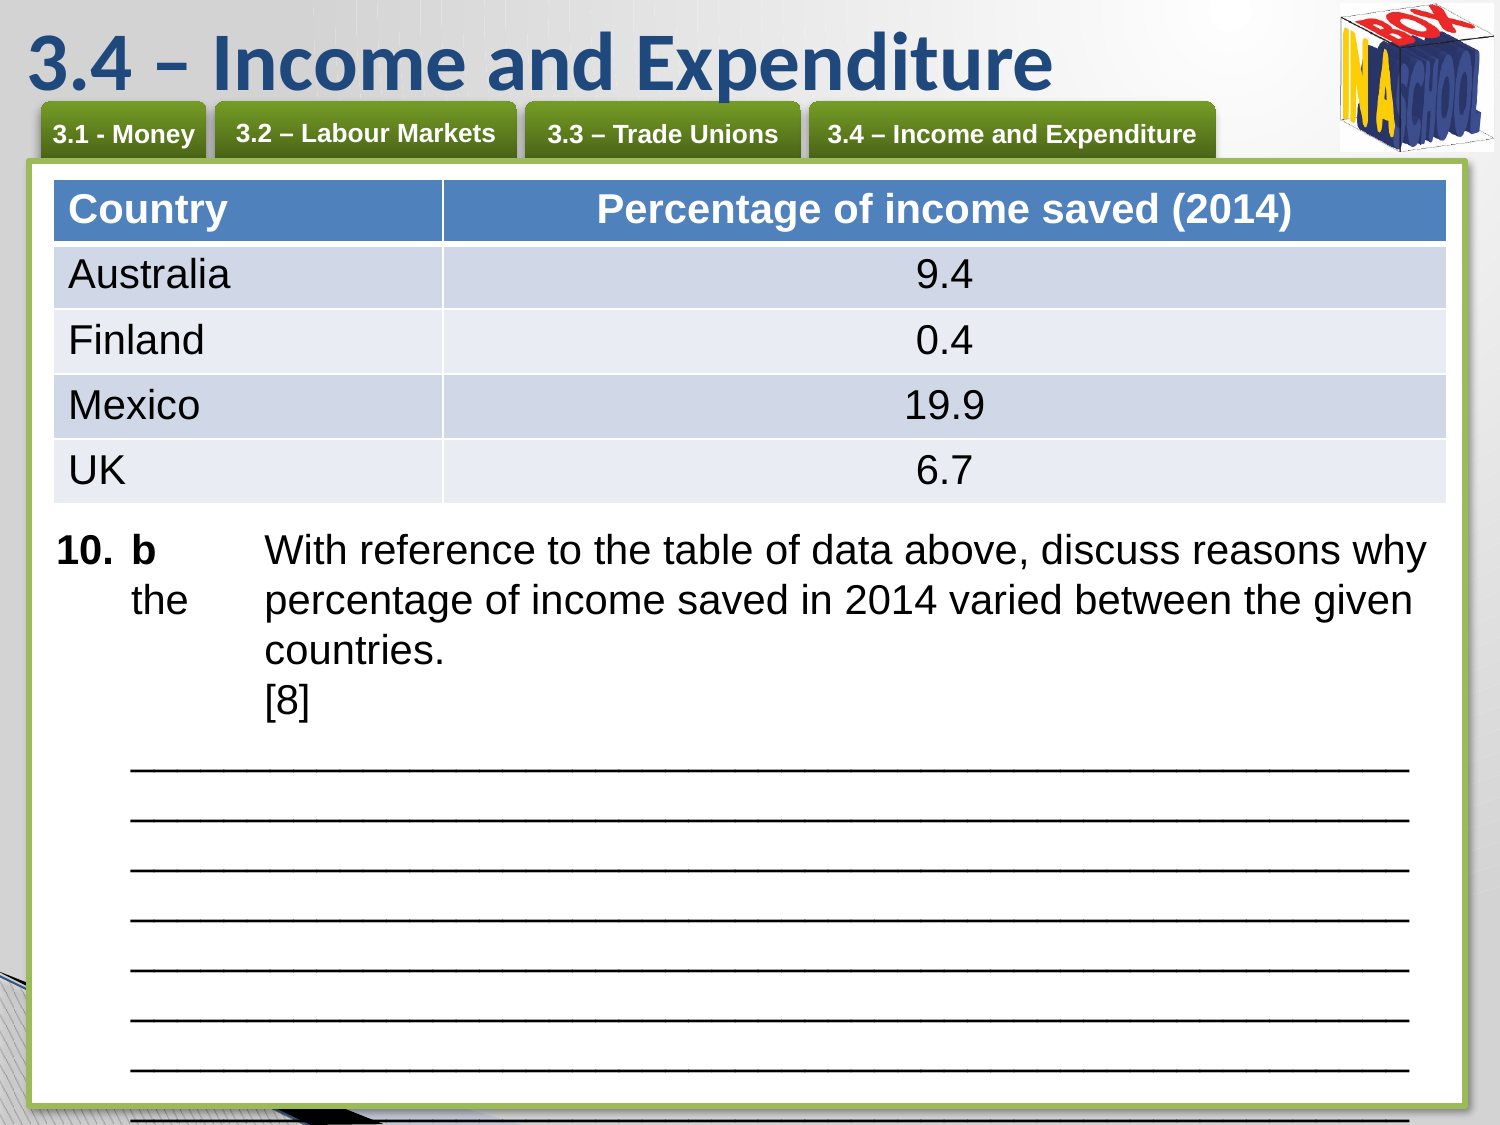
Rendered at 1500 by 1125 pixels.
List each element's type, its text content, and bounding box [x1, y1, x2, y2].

table_cell Australia [54, 247, 442, 308]
table_cell 9.4 [444, 247, 1446, 308]
table_cell Finland [54, 310, 442, 373]
table_cell 0.4 [444, 310, 1446, 373]
table_cell 19.9 [444, 375, 1446, 438]
picture [1340, 3, 1495, 152]
table_cell 6.7 [444, 440, 1446, 503]
title 3.4 – Income and Expenditure [11, 11, 1465, 102]
table_header Country [54, 180, 442, 241]
table_cell UK [54, 440, 442, 503]
table_cell Mexico [54, 375, 442, 438]
text_box b With reference to the table of data above, discuss reasons why the percentage of income saved in 2014 varied between the given countries. [8] ________________________________________________________________________________________________________________________________________________________________________________________________________________________________________________________________________________________________________________________________________________________________________________________________________________________________________________________________ [41, 515, 1447, 1125]
table_header Percentage of income saved (2014) [444, 180, 1446, 241]
